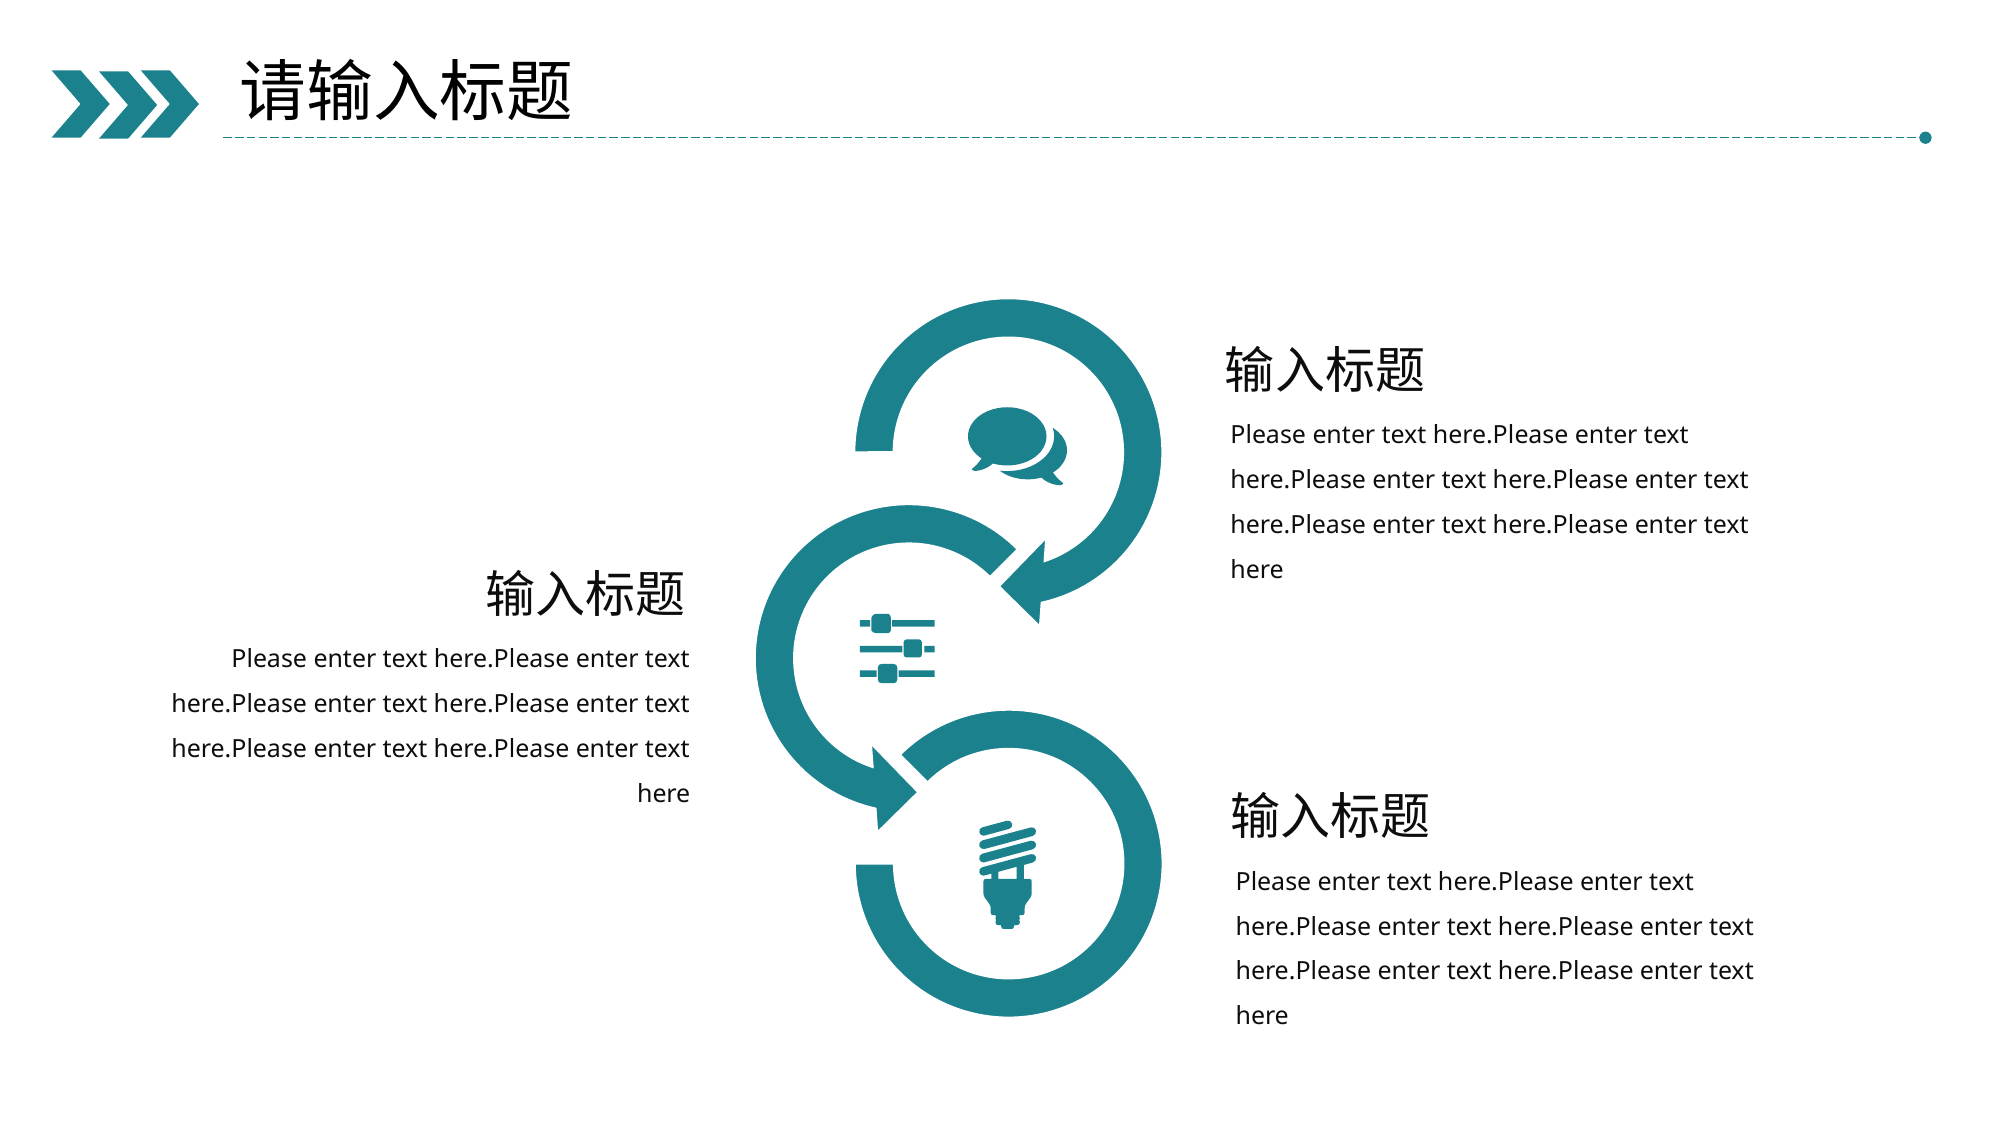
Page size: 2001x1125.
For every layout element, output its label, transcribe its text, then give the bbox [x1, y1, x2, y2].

text_box [853, 297, 1164, 630]
text_box [49, 69, 112, 139]
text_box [978, 820, 1037, 930]
text_box [859, 639, 922, 658]
text_box 输入标题 [1215, 747, 1817, 853]
text_box Please enter text here.Please enter text here.Please enter text here.Please enter text here.Please enter text here.Please enter text here [104, 620, 706, 815]
text_box [96, 70, 159, 140]
text_box Please enter text here.Please enter text here.Please enter text here.Please enter text here.Please enter text here.Please enter text here [1220, 842, 1822, 1037]
text_box [892, 620, 935, 627]
text_box [859, 613, 891, 634]
text_box 请输入标题 [225, 41, 589, 137]
text_box Please enter text here.Please enter text here.Please enter text here.Please enter text here.Please enter text here.Please enter text here [1215, 396, 1817, 591]
text_box [853, 708, 1164, 1019]
text_box [859, 663, 935, 684]
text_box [967, 407, 1067, 486]
text_box [753, 503, 1020, 835]
text_box 输入标题 [1210, 301, 1812, 407]
text_box 输入标题 [98, 525, 700, 631]
text_box [138, 69, 201, 139]
text_box [924, 645, 935, 653]
